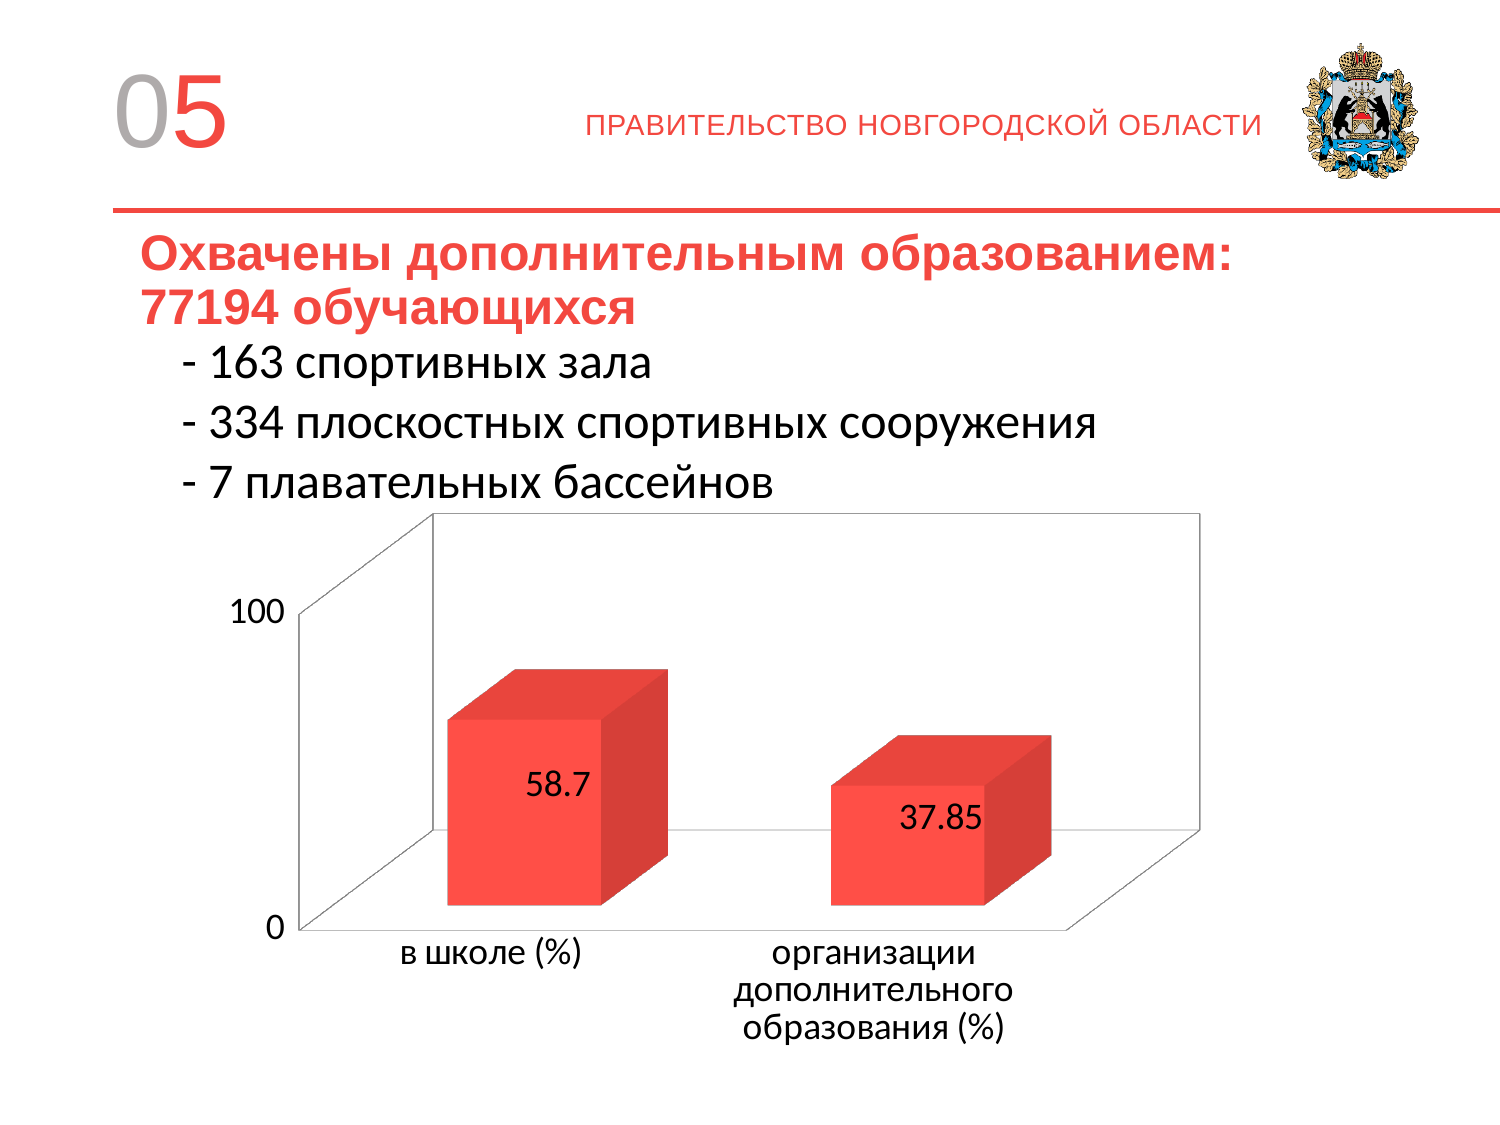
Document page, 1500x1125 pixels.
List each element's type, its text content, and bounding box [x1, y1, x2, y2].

text_box 05 [98, 36, 312, 177]
text_box Охвачены дополнительным образованием: 77194 обучающихся [124, 219, 1419, 438]
picture [1302, 43, 1419, 179]
chart [200, 492, 1234, 1107]
text_box - 163 спортивных зала - 334 плоскостных спортивных сооружения - 7 плавательных бассейнов [179, 328, 1255, 999]
text_box ПРАВИТЕЛЬСТВО НОВГОРОДСКОЙ ОБЛАСТИ [570, 102, 1302, 147]
